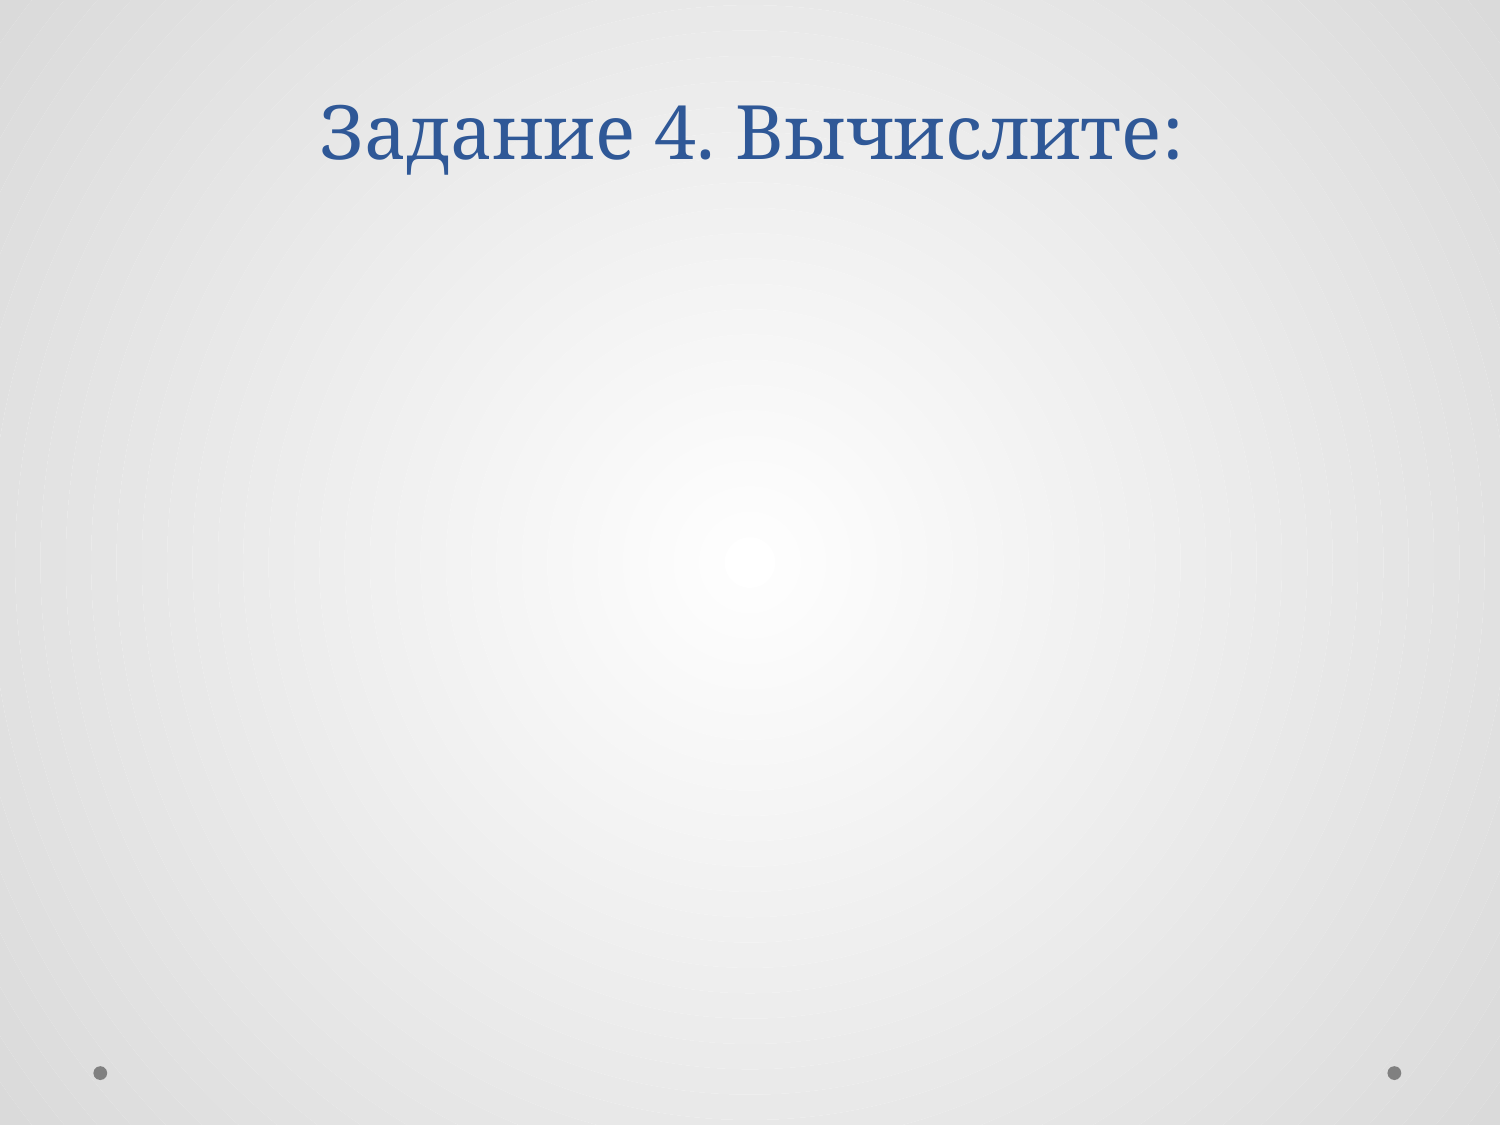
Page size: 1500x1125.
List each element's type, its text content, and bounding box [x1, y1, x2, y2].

title Задание 4. Вычислите: [76, 19, 1427, 183]
